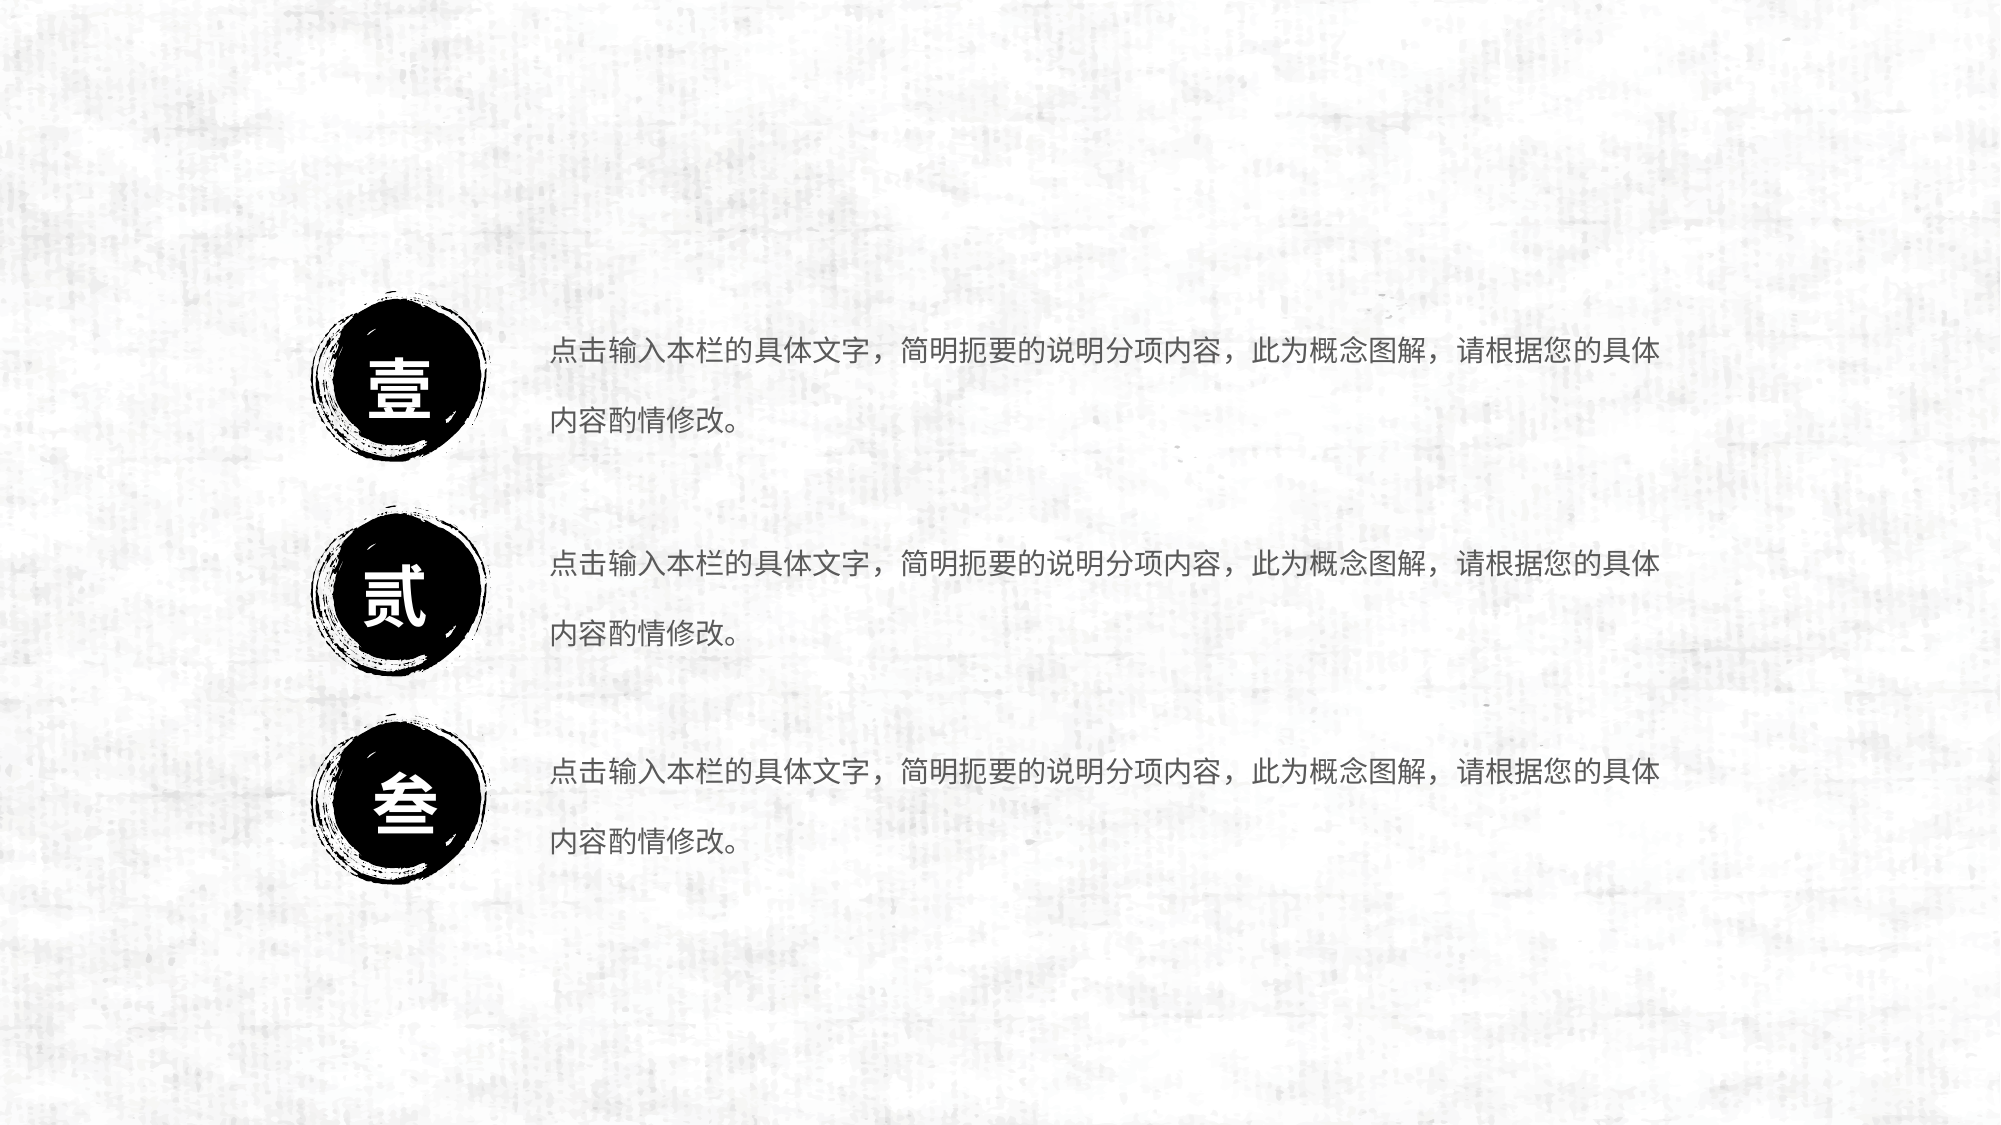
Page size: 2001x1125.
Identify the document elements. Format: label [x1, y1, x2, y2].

text_box [310, 290, 1692, 885]
picture [0, 0, 2000, 1125]
